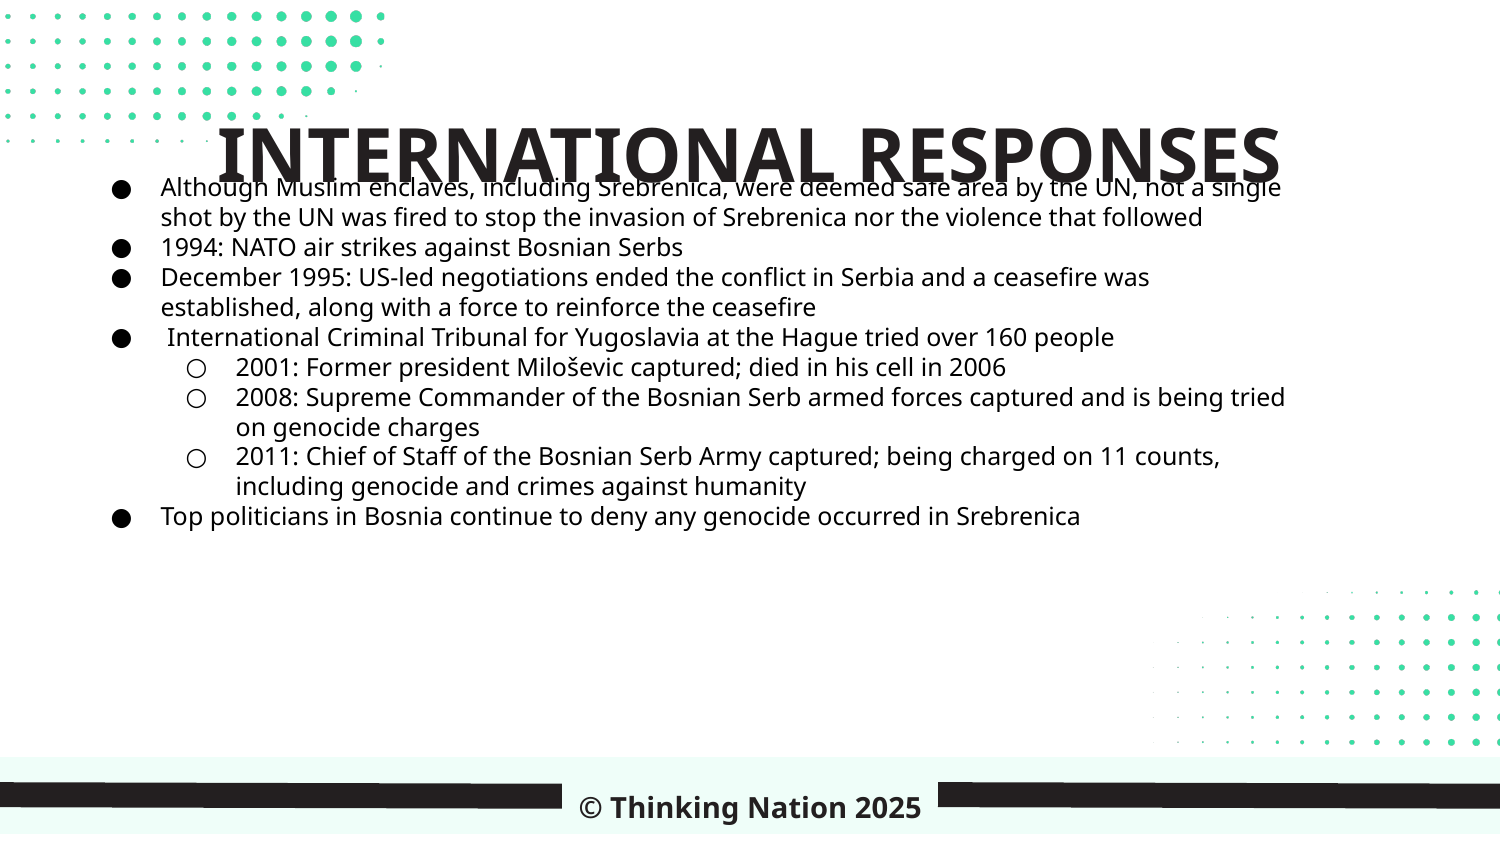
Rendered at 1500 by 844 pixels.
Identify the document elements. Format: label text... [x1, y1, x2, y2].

text_box INTERNATIONAL RESPONSES [209, 71, 1291, 198]
text_box [0, 0, 385, 144]
text_box Although Muslim enclaves, including Srebrenica, were deemed safe area by the UN, not a single shot by the UN was fired to stop the invasion of Srebrenica nor the violence that followed 1994: NATO air strikes against Bosnian Serbs December 1995: US-led negotiations ended the conflict in Serbia and a ceasefire was established, along with a force to reinforce the ceasefire International Criminal Tribunal for Yugoslavia at the Hague tried over 160 people 2001: Former president Miloševic captured; died in his cell in 2006 2008: Supreme Commander of the Bosnian Serb armed forces captured and is being tried on genocide charges 2011: Chief of Staff of the Bosnian Serb Army captured; being charged on 11 counts, including genocide and crimes against humanity Top politicians in Bosnia continue to deny any genocide occurred in Srebrenica [85, 171, 1291, 531]
text_box [1128, 590, 1500, 755]
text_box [0, 756, 1500, 835]
